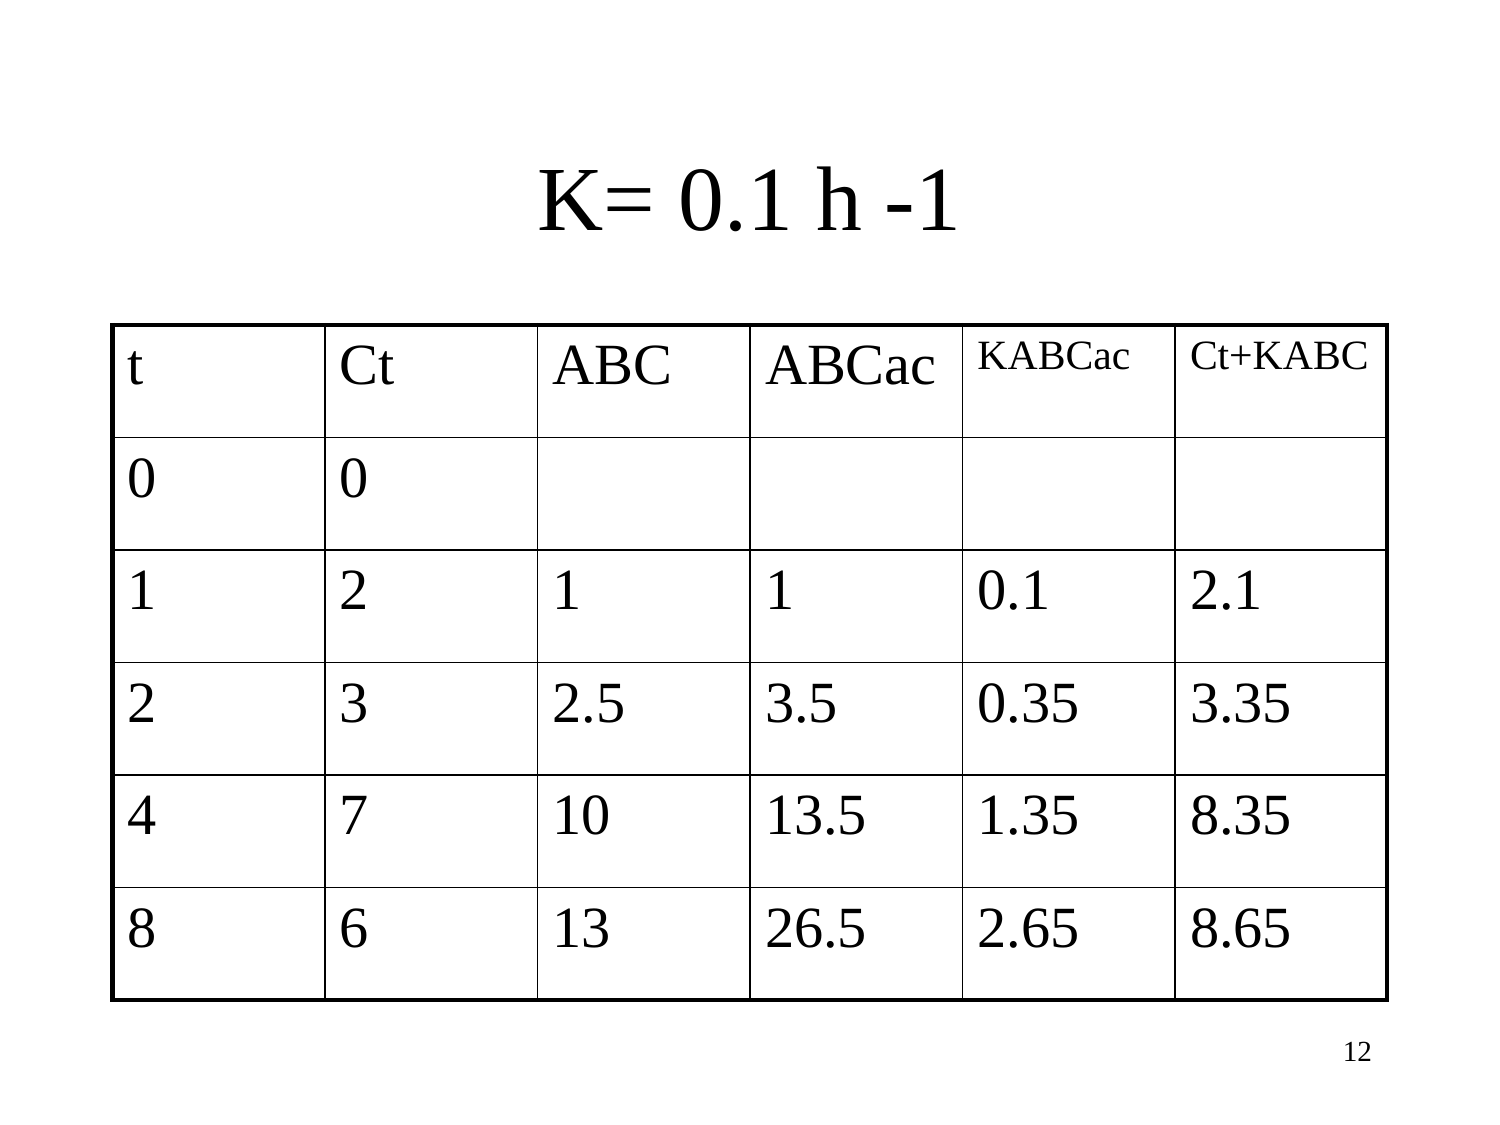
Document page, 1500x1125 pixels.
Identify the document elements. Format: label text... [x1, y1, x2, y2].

table_cell 8.65 [1176, 888, 1385, 998]
table_cell 6 [326, 888, 537, 998]
table_header ABCac [751, 327, 962, 437]
table_cell 1 [751, 551, 962, 662]
table_cell 0.35 [963, 663, 1174, 774]
table_cell 3.35 [1176, 663, 1385, 774]
table_cell 2.65 [963, 888, 1174, 998]
table_cell 2 [326, 551, 537, 662]
table_cell [751, 438, 962, 549]
table_cell 0 [115, 438, 324, 549]
table_cell [538, 438, 749, 549]
title K= 0.1 h -1 [112, 99, 1388, 288]
table_cell 8 [115, 888, 324, 998]
table_cell 2.1 [1176, 551, 1385, 662]
table_cell [963, 438, 1174, 549]
table_cell 3 [326, 663, 537, 774]
table_header ABC [538, 327, 749, 437]
table_cell 2.5 [538, 663, 749, 774]
table_cell 1.35 [963, 776, 1174, 887]
table_cell 1 [538, 551, 749, 662]
table_cell 8.35 [1176, 776, 1385, 887]
table_cell 4 [115, 776, 324, 887]
table_header KABCac [963, 327, 1174, 437]
table_cell 13.5 [751, 776, 962, 887]
table_cell [1176, 438, 1385, 549]
table_header t [115, 327, 324, 437]
table_cell 10 [538, 776, 749, 887]
slide_number 12 [1074, 1024, 1388, 1101]
table_cell 0.1 [963, 551, 1174, 662]
table_header Ct [326, 327, 537, 437]
table_header Ct+KABC [1176, 327, 1385, 437]
table_cell 3.5 [751, 663, 962, 774]
table_cell 1 [115, 551, 324, 662]
table_cell 26.5 [751, 888, 962, 998]
table_cell 7 [326, 776, 537, 887]
table_cell 13 [538, 888, 749, 998]
table_cell 0 [326, 438, 537, 549]
table_cell 2 [115, 663, 324, 774]
